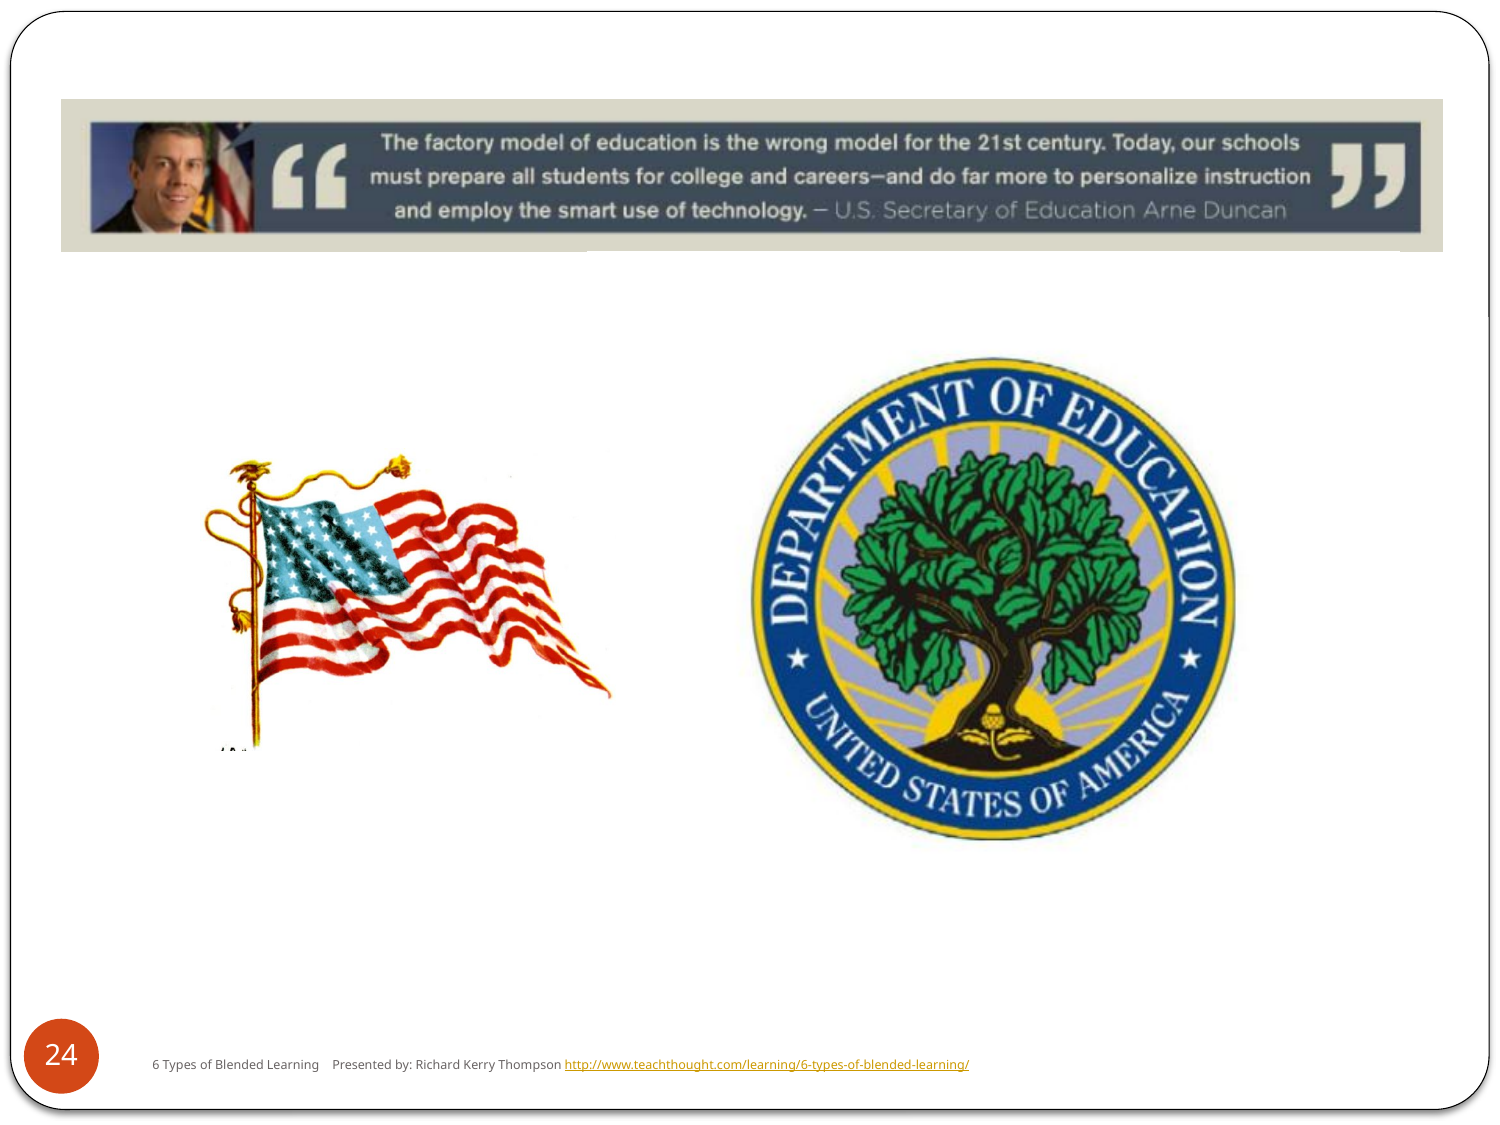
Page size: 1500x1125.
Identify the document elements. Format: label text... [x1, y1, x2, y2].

slide_number 24 [23, 1018, 99, 1094]
picture [61, 99, 1444, 948]
footer 6 Types of Blended Learning Presented by: Richard Kerry Thompson http://www.teachthought.com/learning/6-types-of-blended-learning/ [137, 1042, 988, 1103]
